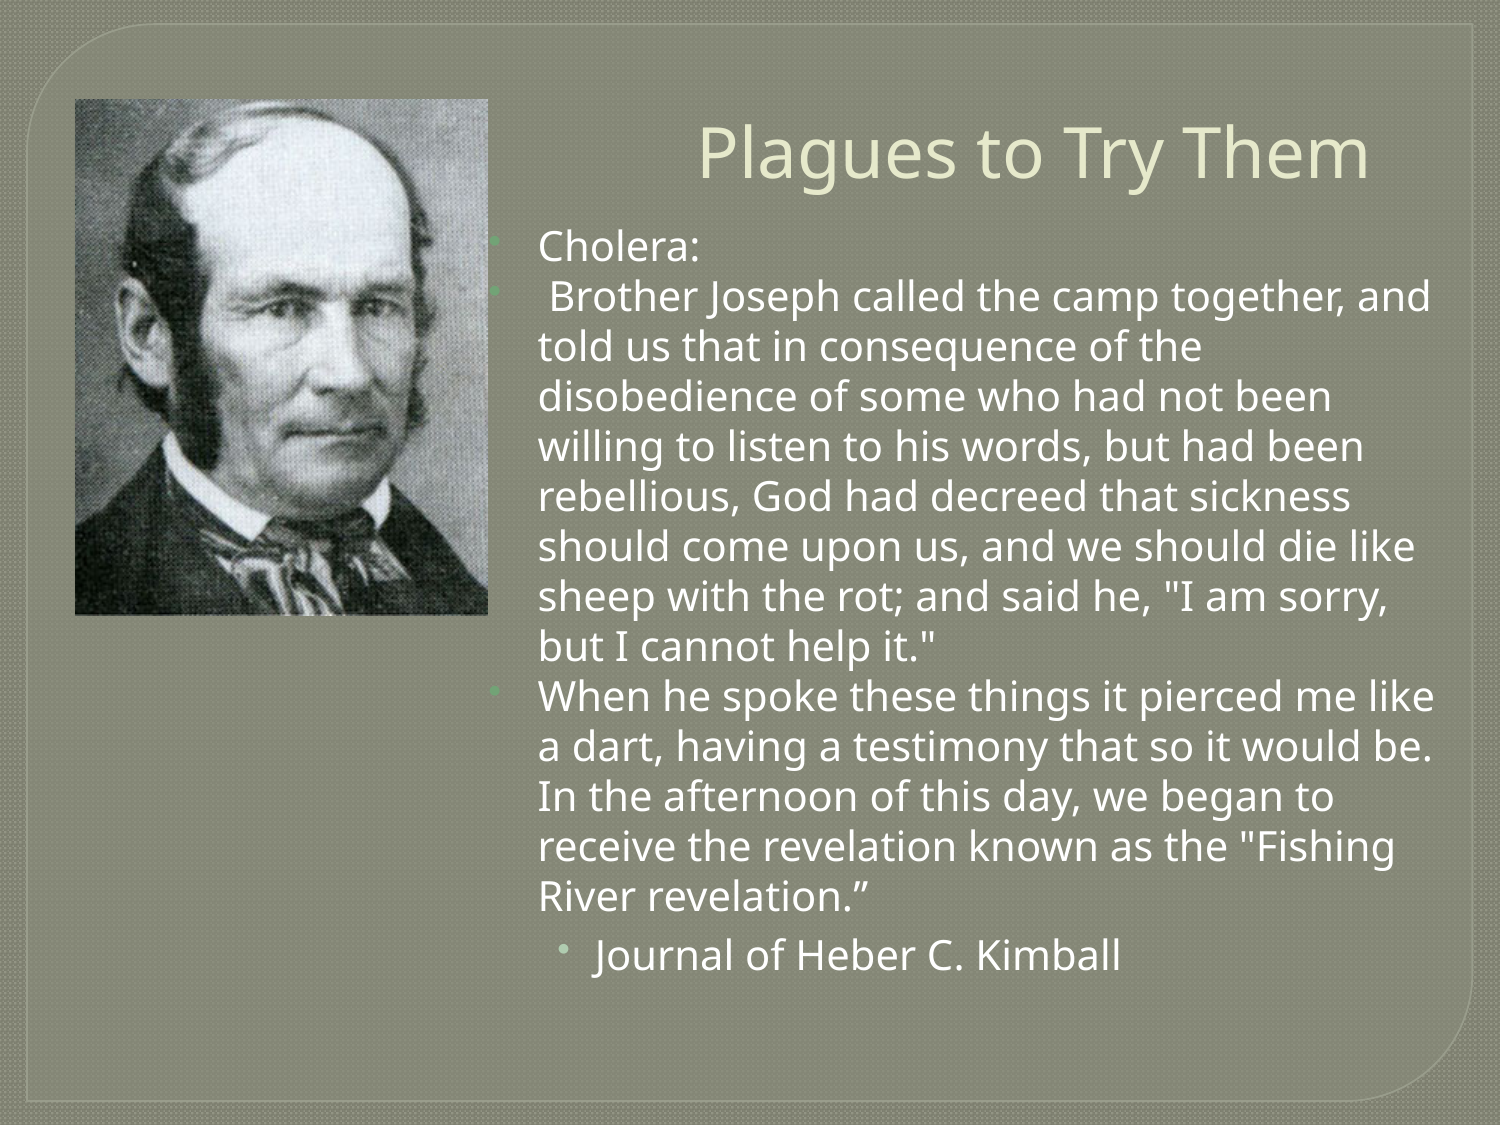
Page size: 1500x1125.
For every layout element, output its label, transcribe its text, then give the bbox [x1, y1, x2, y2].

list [74, 99, 488, 617]
list Cholera: Brother Joseph called the camp together, and told us that in consequence of the disobedience of some who had not been willing to listen to his words, but had been rebellious, God had decreed that sickness should come upon us, and we should die like sheep with the rot; and said he, "I am sorry, but I cannot help it." When he spoke these things it pierced me like a dart, having a testimony that so it would be. In the afternoon of this day, we began to receive the revelation known as the "Fishing River revelation.” Journal of Heber C. Kimball [474, 212, 1463, 1125]
title Plagues to Try Them [488, 99, 1388, 200]
